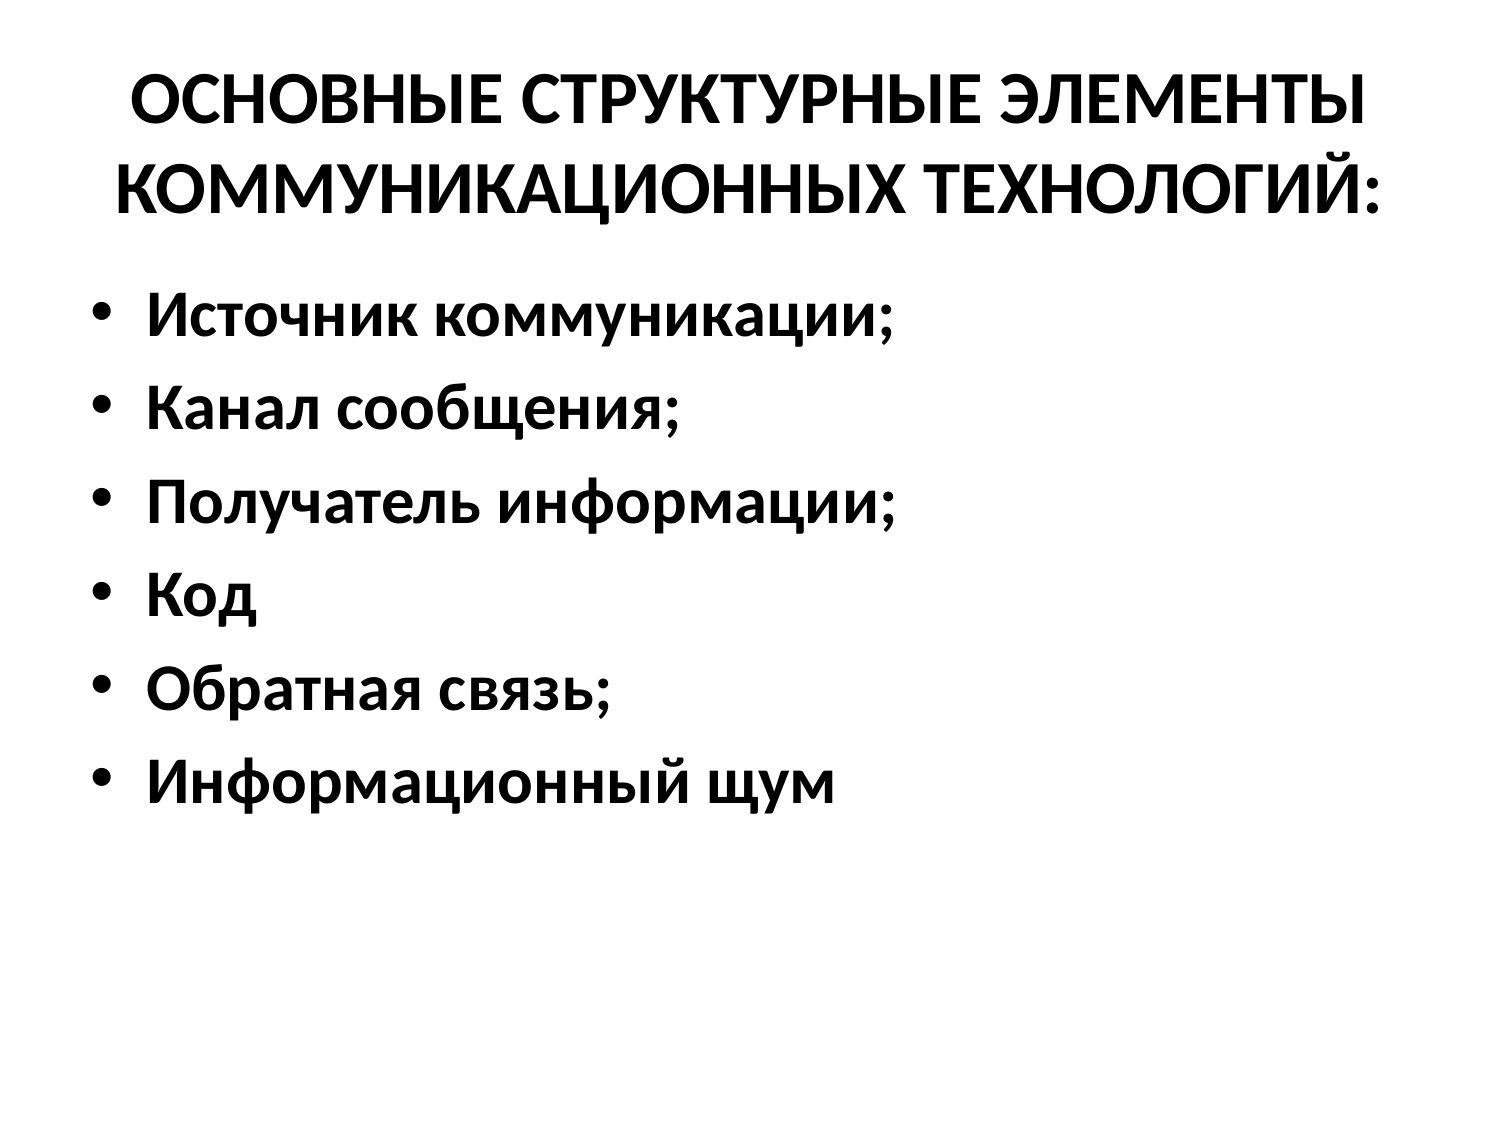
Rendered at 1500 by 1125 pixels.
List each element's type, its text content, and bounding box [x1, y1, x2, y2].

title ОСНОВНЫЕ СТРУКТУРНЫЕ ЭЛЕМЕНТЫ КОММУНИКАЦИОННЫХ ТЕХНОЛОГИЙ: [75, 45, 1425, 233]
list Источник коммуникации; Канал сообщения; Получатель информации; Код Обратная связь; Информационный щум [75, 262, 1425, 1005]
